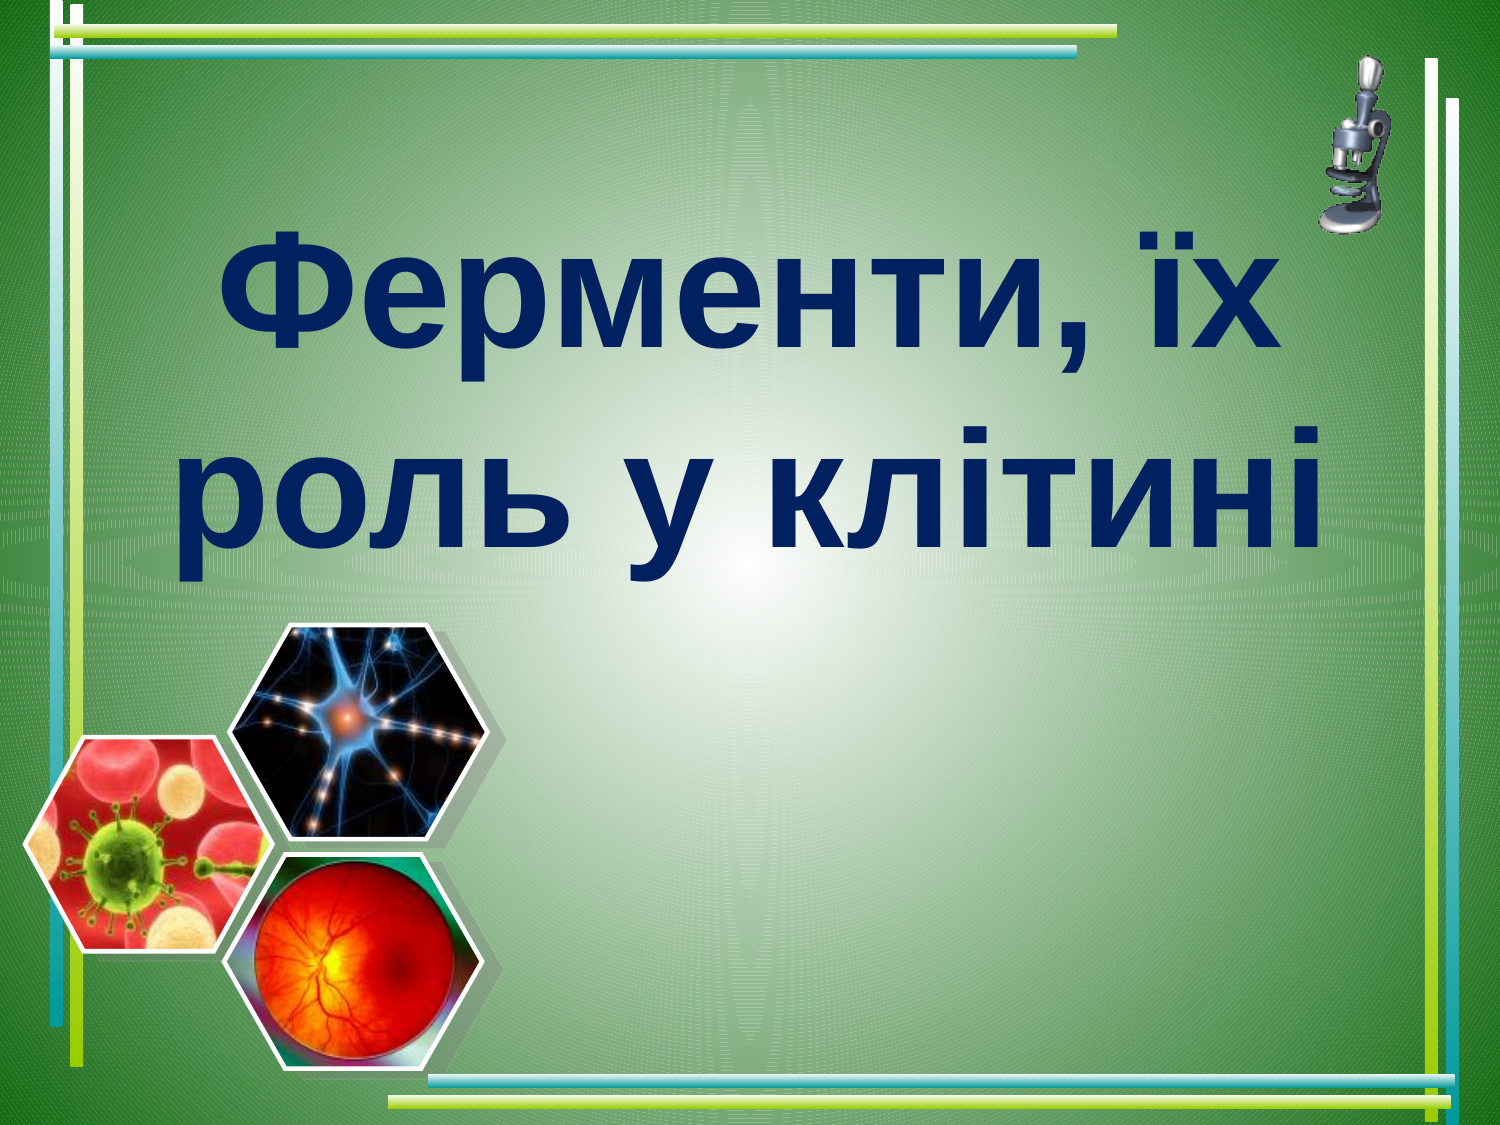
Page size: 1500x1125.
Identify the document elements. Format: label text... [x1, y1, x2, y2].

picture [1299, 49, 1454, 241]
picture [228, 857, 479, 1066]
title Ферменти, їх роль у клітині [137, 187, 1363, 576]
picture [233, 628, 484, 836]
picture [29, 740, 269, 948]
